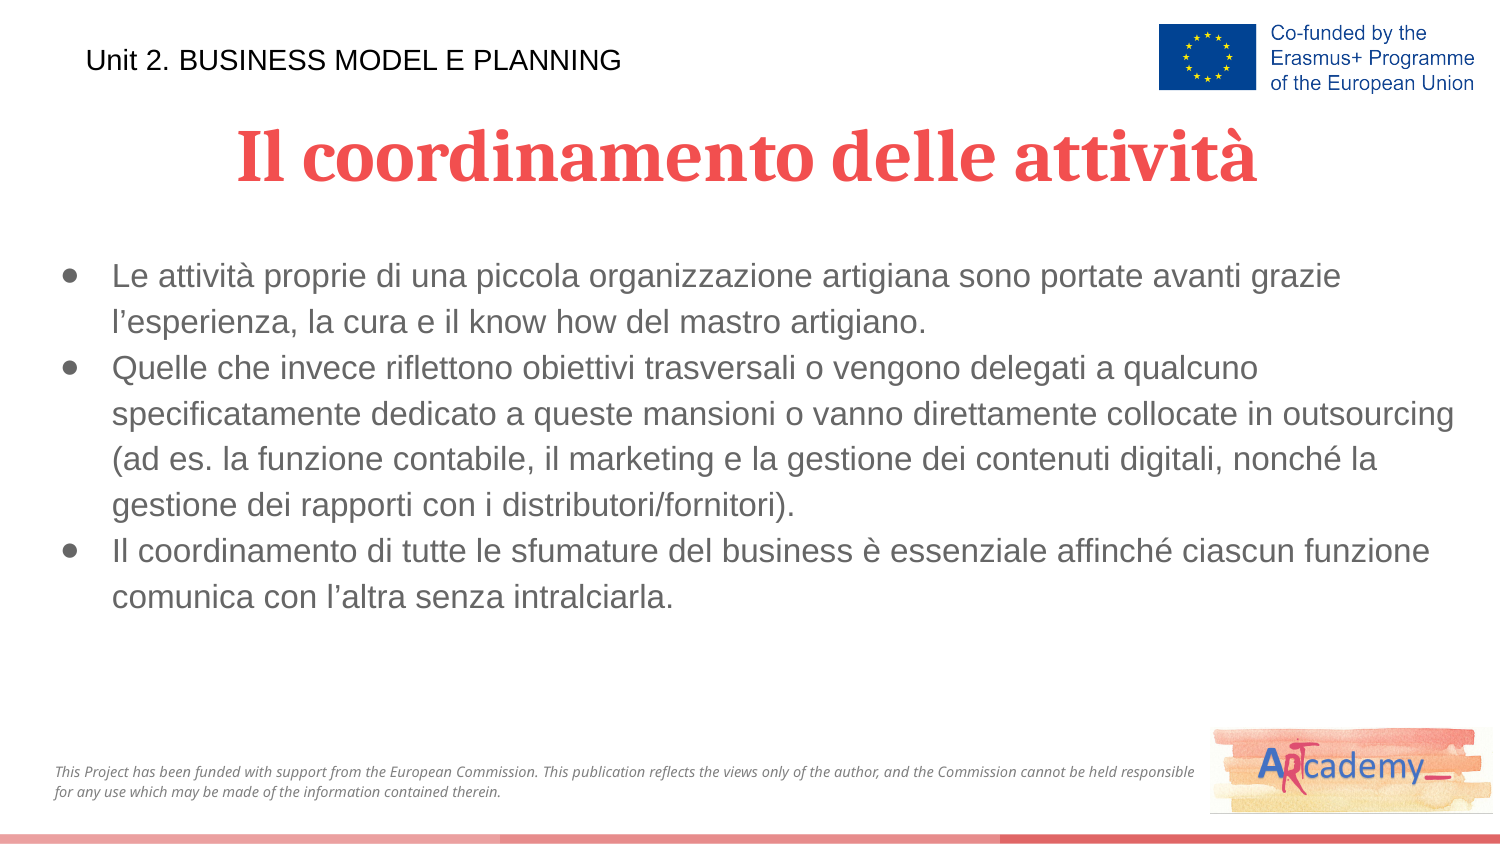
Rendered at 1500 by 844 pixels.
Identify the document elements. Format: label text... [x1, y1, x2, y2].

title Il coordinamento delle attività [9, 84, 1487, 212]
text_box This Project has been funded with support from the European Commission. This publication reflects the views only of the author, and the Commission cannot be held responsible for any use which may be made of the information contained therein. [39, 754, 1205, 799]
list Le attività proprie di una piccola organizzazione artigiana sono portate avanti grazie l’esperienza, la cura e il know how del mastro artigiano. Quelle che invece riflettono obiettivi trasversali o vengono delegati a qualcuno specificatamente dedicato a queste mansioni o vanno direttamente collocate in outsourcing (ad es. la funzione contabile, il marketing e la gestione dei contenuti digitali, nonché la gestione dei rapporti con i distributori/fornitori). Il coordinamento di tutte le sfumature del business è essenziale affinché ciascun funzione comunica con l’altra senza intralciarla. [21, 233, 1479, 746]
picture [1158, 24, 1474, 94]
text_box Unit 2. BUSINESS MODEL E PLANNING [70, 33, 750, 84]
picture [1210, 709, 1493, 844]
